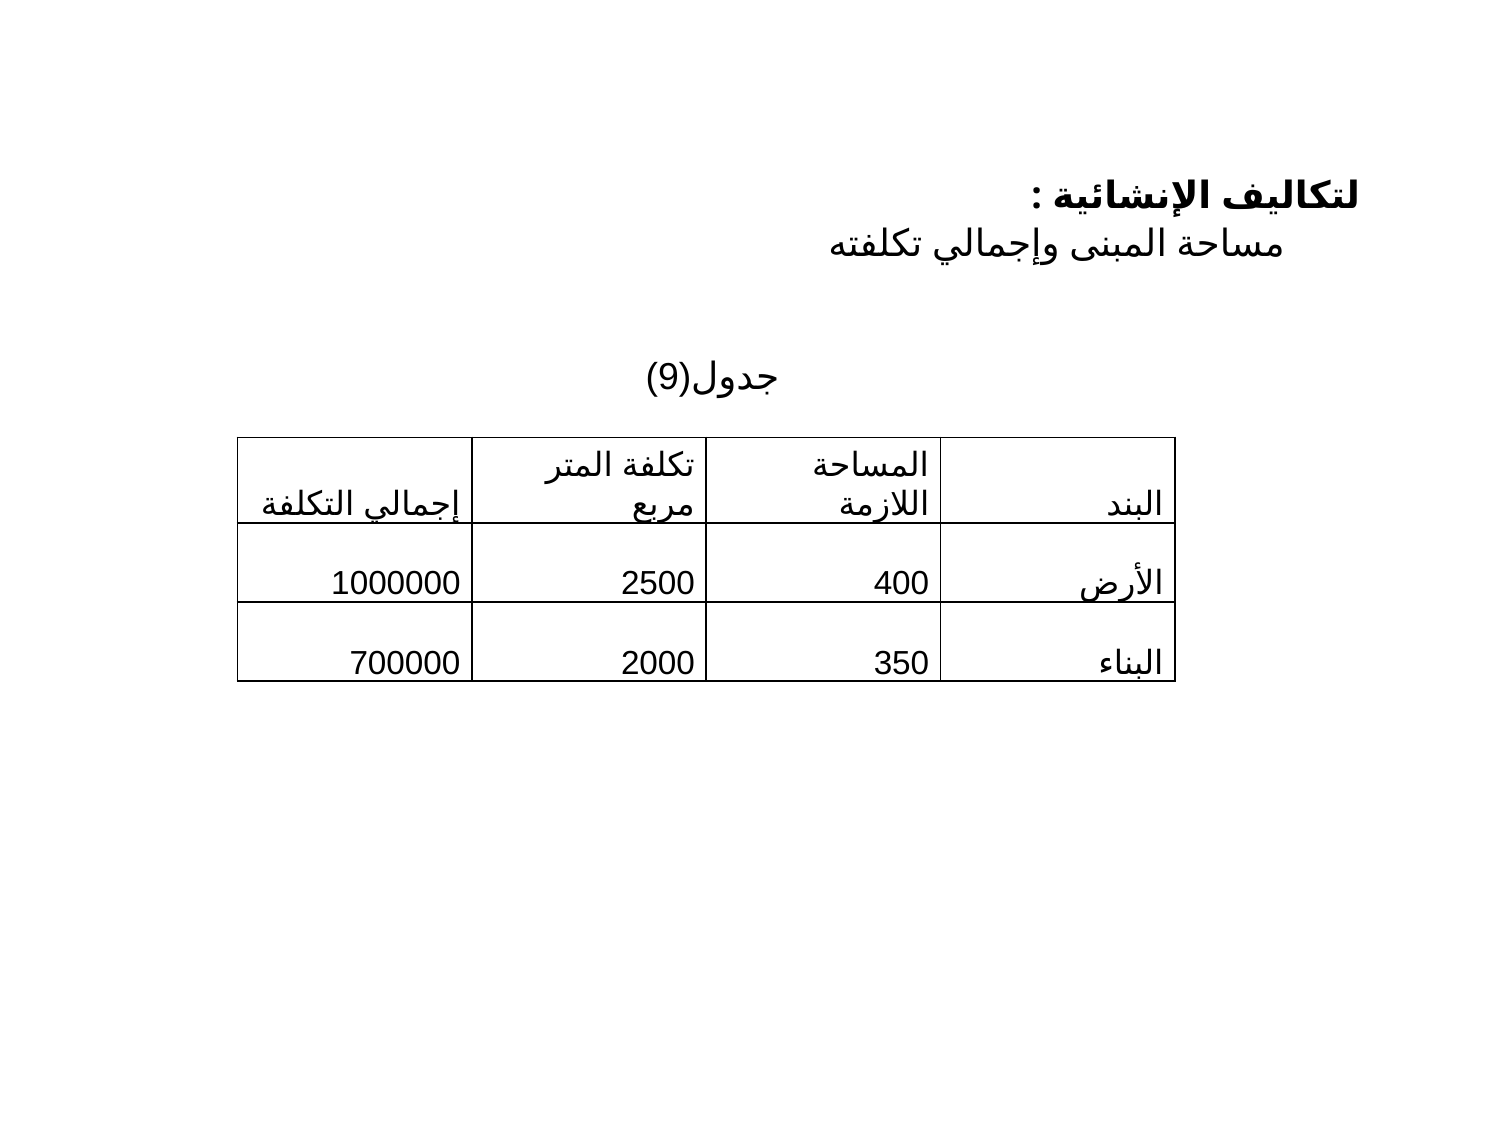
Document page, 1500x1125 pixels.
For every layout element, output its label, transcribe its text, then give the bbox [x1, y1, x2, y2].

table_header المساحة اللازمة [707, 438, 940, 522]
table_cell الأرض [941, 524, 1174, 601]
table_header إجمالي التكلفة [238, 438, 471, 522]
table_header تكلفة المتر مربع [473, 438, 705, 522]
text_box جدول(9) [630, 345, 795, 405]
table_header البند [941, 438, 1174, 522]
text_box لتكاليف الإنشائية : مساحة المبنى وإجمالي تكلفته [624, 112, 1375, 272]
table_cell 400 [707, 524, 940, 601]
table_cell 1000000 [238, 524, 471, 601]
table_cell 700000 [238, 603, 471, 680]
table_cell البناء [941, 603, 1174, 680]
table_cell 2500 [473, 524, 705, 601]
table_cell 2000 [473, 603, 705, 680]
table_cell 350 [707, 603, 940, 680]
